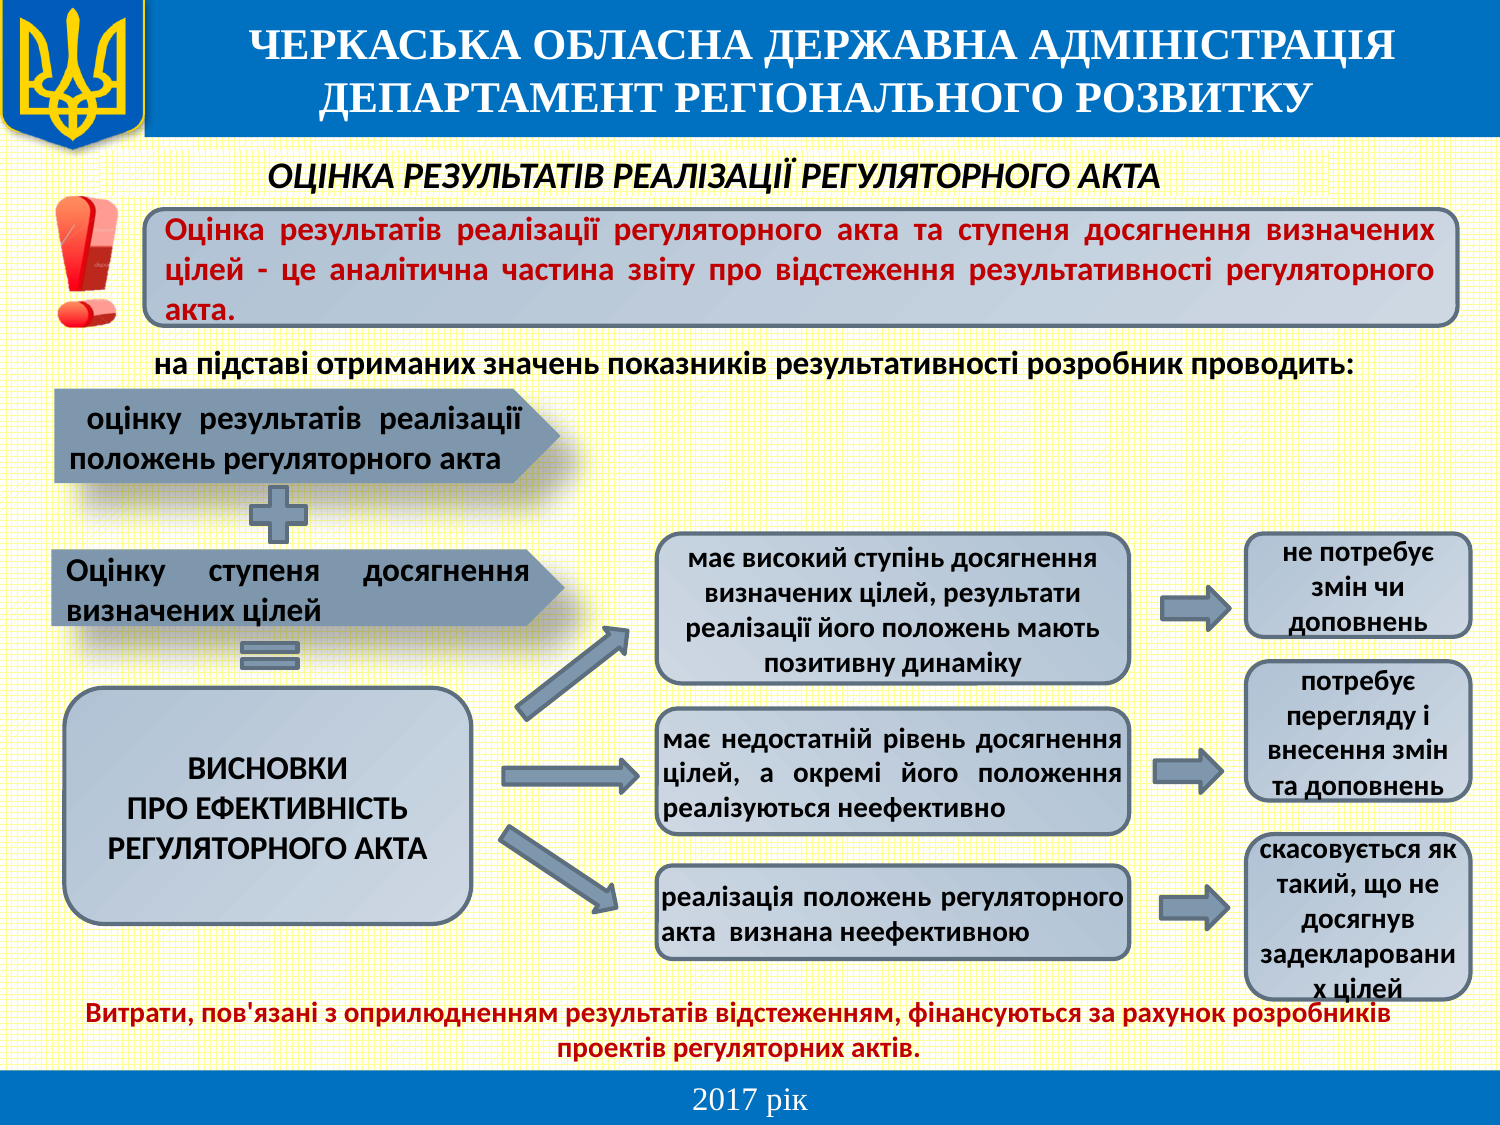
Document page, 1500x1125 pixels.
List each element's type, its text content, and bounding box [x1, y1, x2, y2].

picture [0, 0, 145, 151]
picture [0, 175, 145, 354]
text_box [501, 757, 640, 795]
text_box реалізація положень регуляторного акта визнана неефективною [654, 863, 1132, 962]
text_box [1158, 884, 1231, 932]
text_box [240, 657, 300, 670]
title ЧЕРКАСЬКА ОБЛАСНА ДЕРЖАВНА АДМІНІСТРАЦІЯ ДЕПАРТАМЕНТ РЕГІОНАЛЬНОГО РОЗВИТКУ [151, 0, 1500, 138]
text_box [1160, 584, 1232, 632]
text_box Оцінку ступеня досягнення визначених цілей [49, 547, 567, 629]
text_box Витрати, пов'язані з оприлюдненням результатів відстеженням, фінансуються за рахунок розробників проектів регуляторних актів. [24, 986, 1455, 1072]
text_box [249, 485, 308, 544]
list 2017 рік [0, 1070, 1500, 1125]
text_box потребує перегляду і внесення змін та доповнень [1243, 659, 1473, 803]
text_box [497, 824, 619, 915]
text_box [514, 625, 630, 723]
text_box ОЦІНКА РЕЗУЛЬТАТІВ РЕАЛІЗАЦІЇ РЕГУЛЯТОРНОГО АКТА [100, 150, 1329, 197]
text_box має високий ступінь досягнення визначених цілей, результати реалізації його положень мають позитивну динаміку [654, 531, 1132, 686]
text_box [240, 641, 300, 654]
text_box на підставі отриманих значень показників результативності розробник проводить: [59, 333, 1451, 389]
text_box не потребує змін чи доповнень [1243, 531, 1473, 640]
text_box ВИСНОВКИ ПРО ЕФЕКТИВНІСТЬ РЕГУЛЯТОРНОГО АКТА [62, 685, 474, 927]
text_box Оцінка результатів реалізації регуляторного акта та ступеня досягнення визначених цілей - це аналітична частина звіту про відстеження результативності регуляторного акта. [150, 207, 1460, 328]
text_box має недостатній рівень досягнення цілей, а окремі його положення реалізуються неефективно [654, 706, 1132, 837]
text_box оцінку результатів реалізації положень регуляторного акта [52, 386, 563, 486]
text_box скасовується як такий, що не досягнув задекларованих цілей [1243, 831, 1473, 1002]
text_box [1152, 747, 1225, 795]
